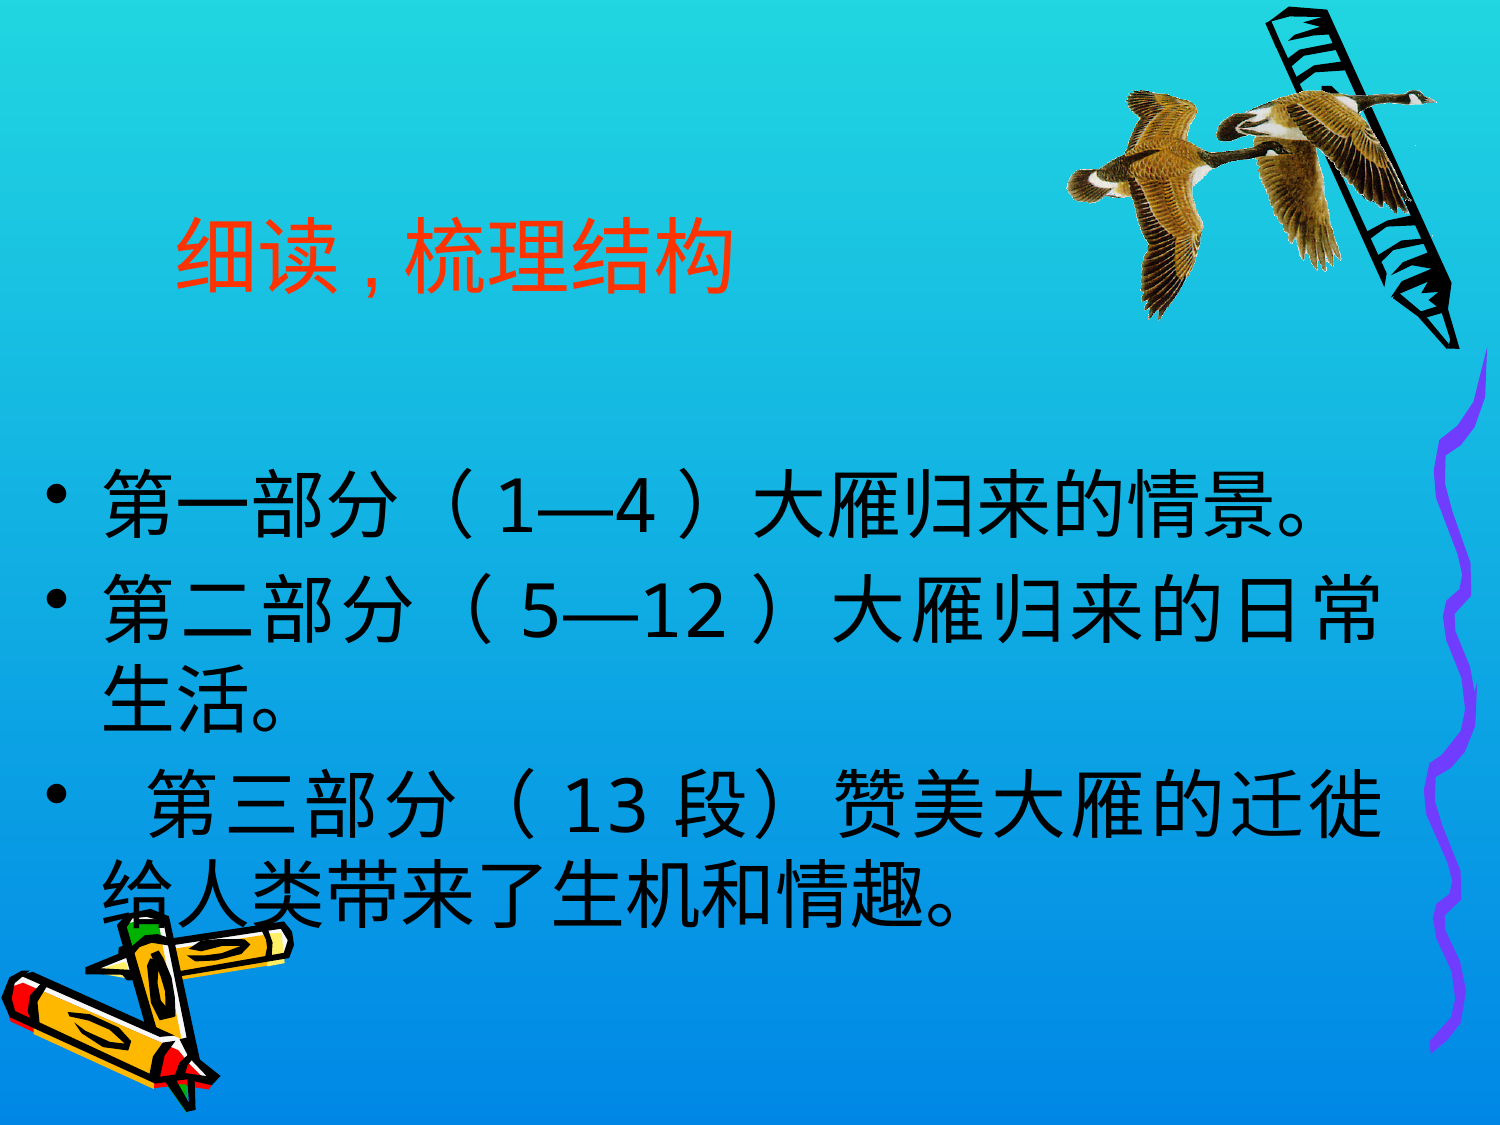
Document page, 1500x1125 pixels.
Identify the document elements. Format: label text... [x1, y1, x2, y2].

picture [1056, 42, 1457, 339]
text_box 细读,梳理结构 [159, 196, 798, 312]
list 第一部分（1—4）大雁归来的情景。 第二部分（5—12）大雁归来的日常生活。 第三部分（13段）赞美大雁的迁徙给人类带来了生机和情趣。 [29, 450, 1400, 1000]
